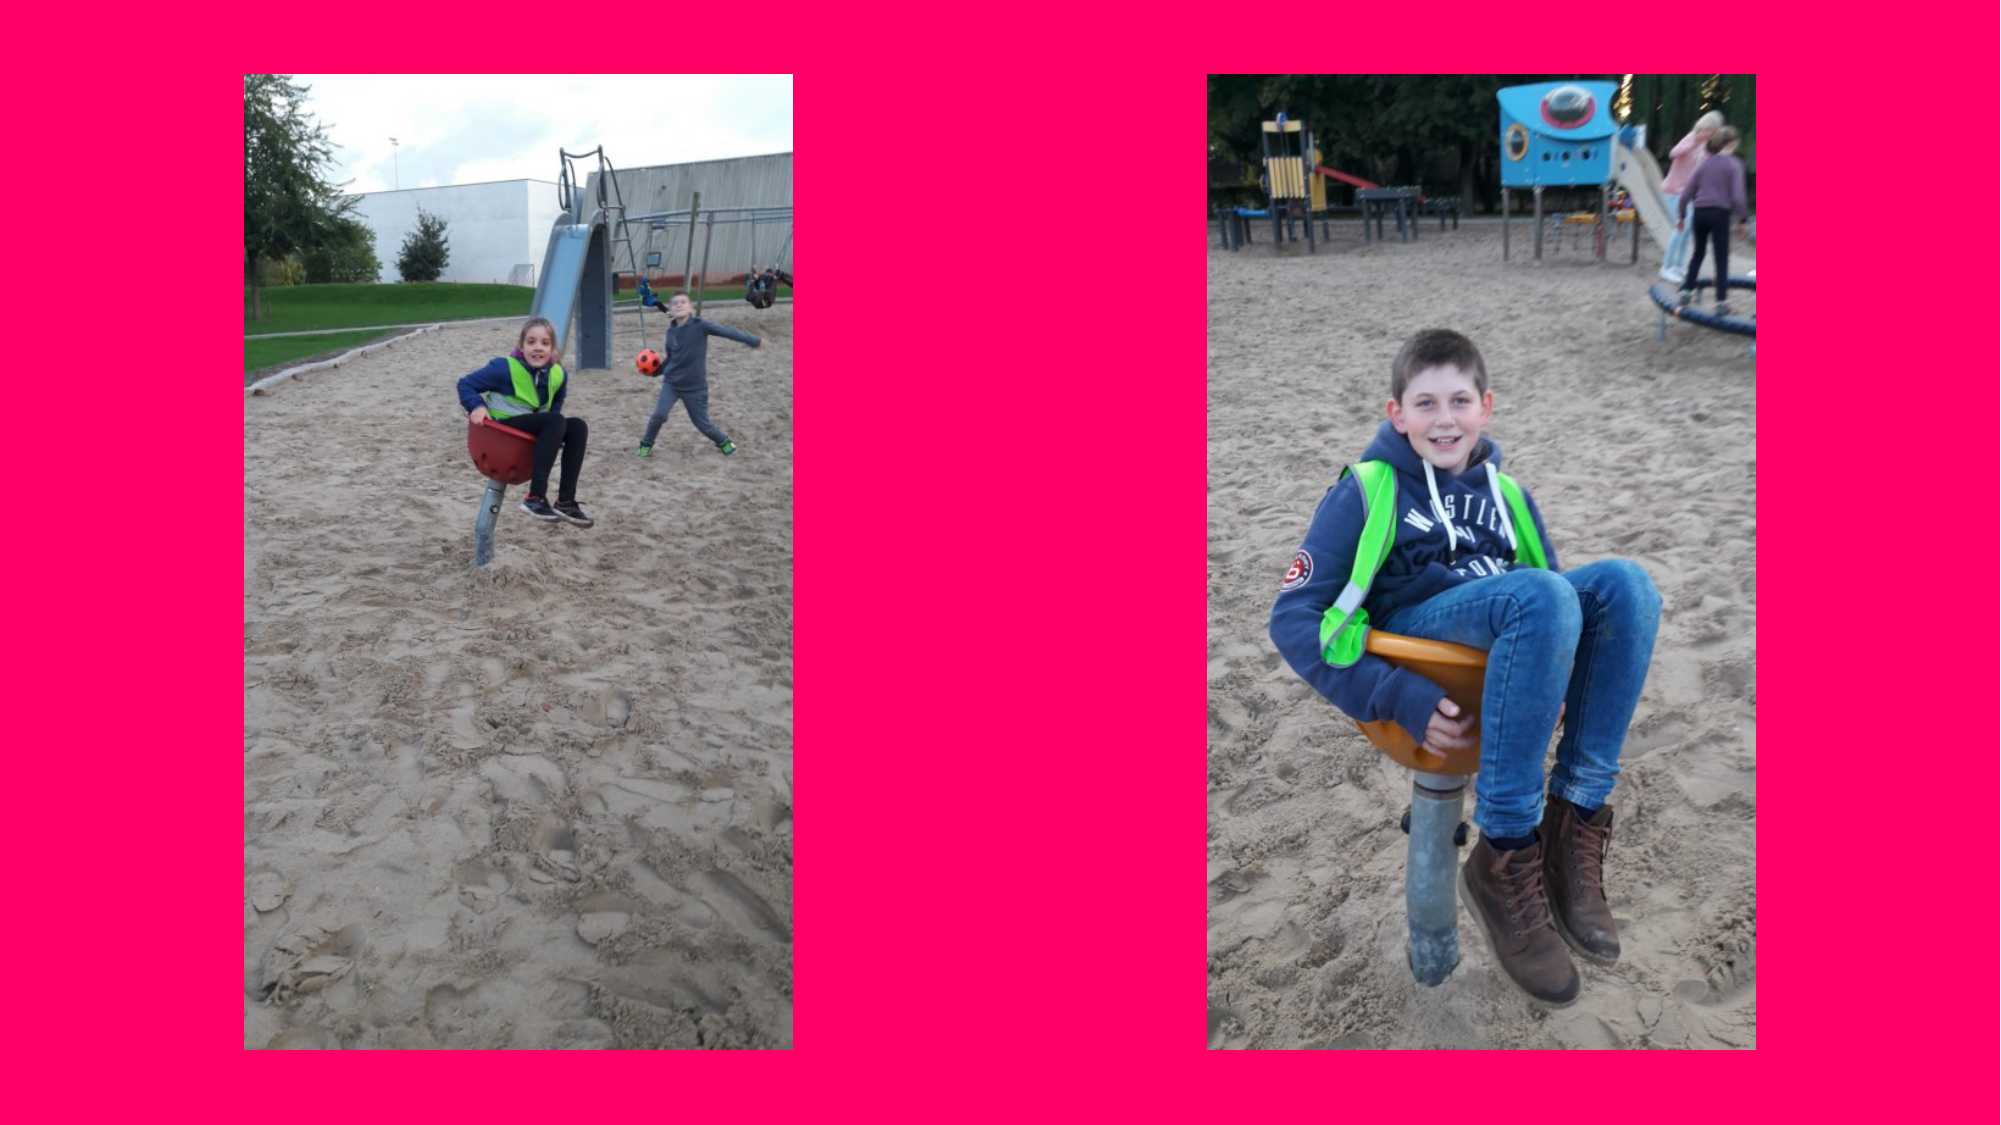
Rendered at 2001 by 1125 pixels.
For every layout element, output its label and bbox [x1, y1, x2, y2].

picture [1206, 74, 1756, 1050]
picture [244, 74, 793, 1050]
